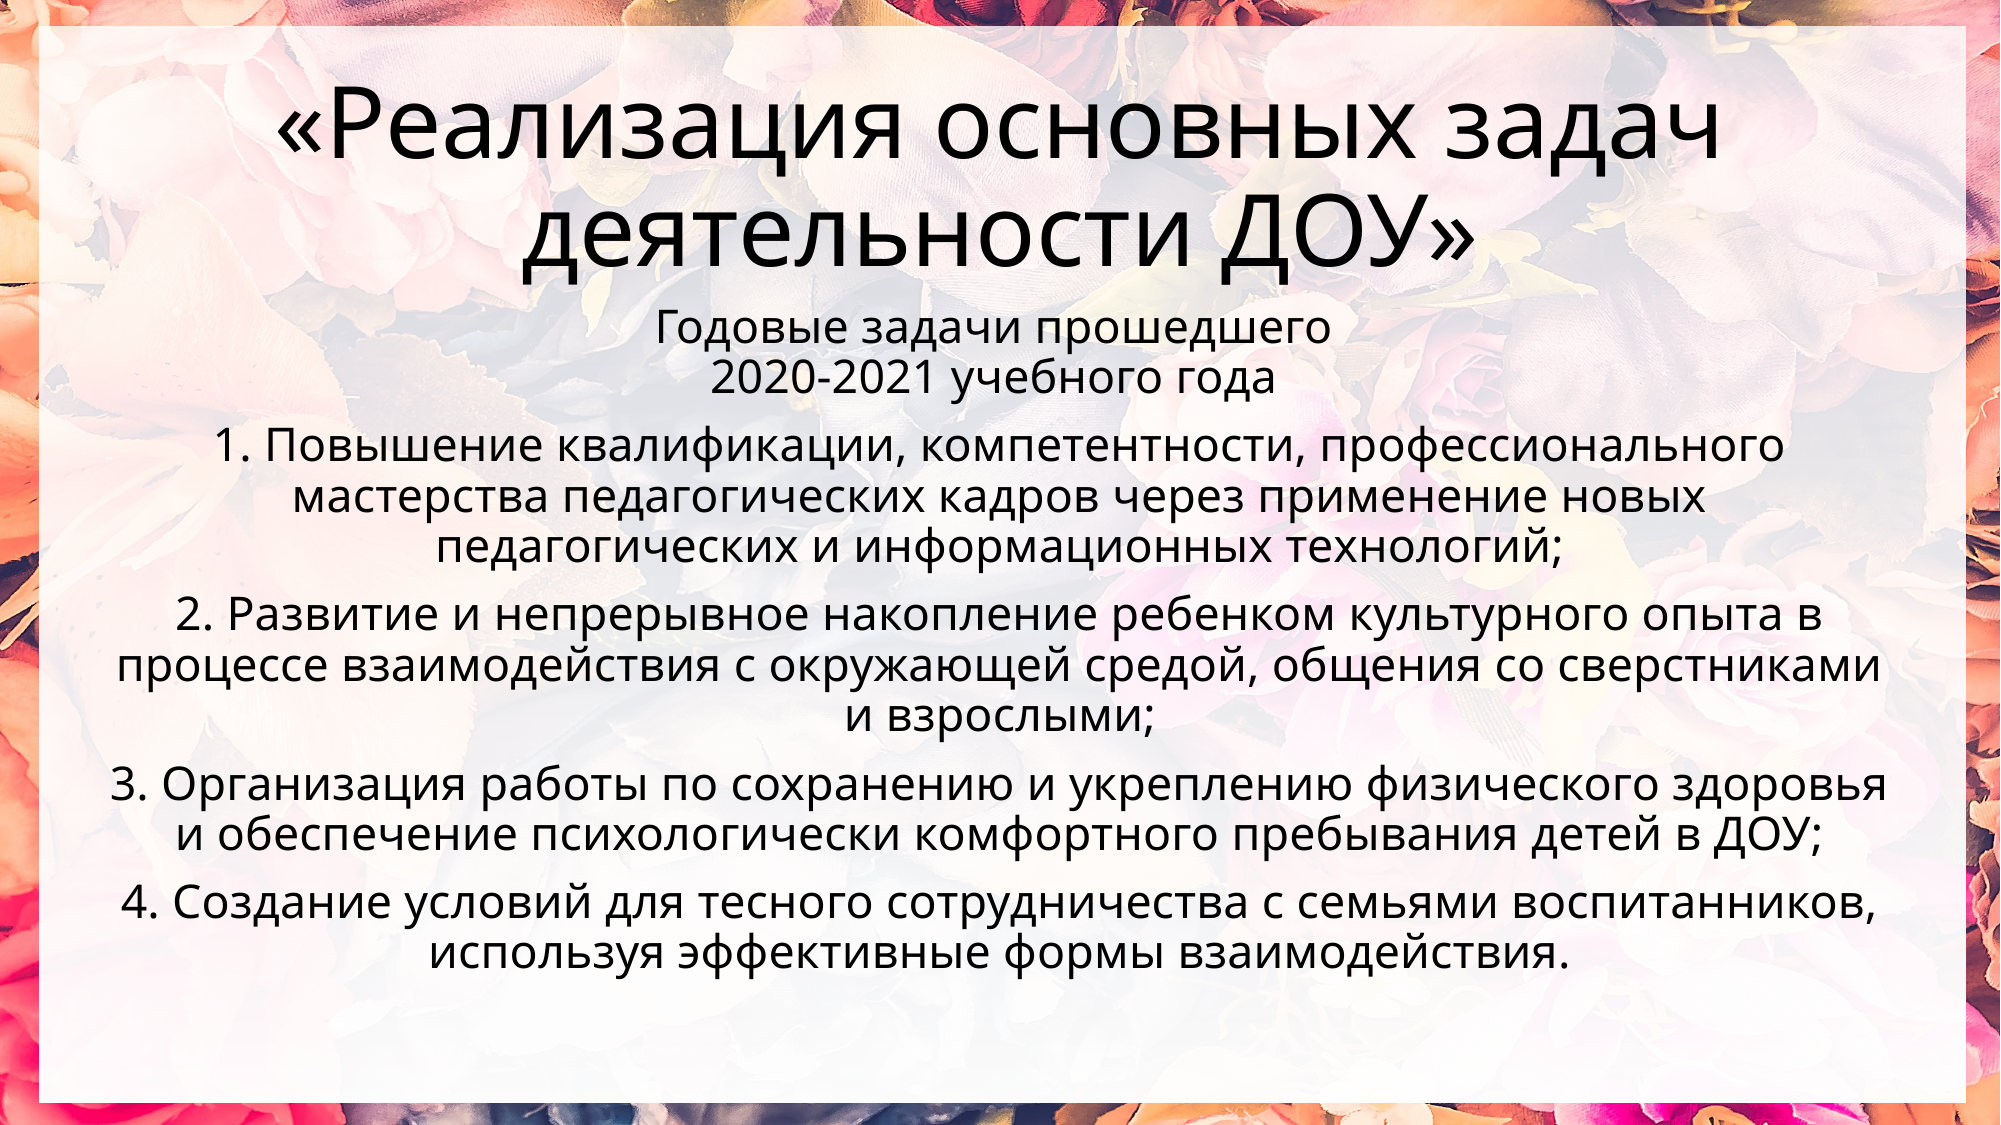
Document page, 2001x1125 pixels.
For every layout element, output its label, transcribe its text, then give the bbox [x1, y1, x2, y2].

title «Реализация основных задач деятельности ДОУ» [150, 63, 1850, 295]
subtitle Годовые задачи прошедшего 2020-2021 учебного года 1. Повышение квалификации, компетентности, профессионального мастерства педагогических кадров через применение новых педагогических и информационных технологий; 2. Развитие и непрерывное накопление ребенком культурного опыта в процессе взаимодействия с окружающей средой, общения со сверстниками и взрослыми; 3. Организация работы по сохранению и укреплению физического здоровья и обеспечение психологически комфортного пребывания детей в ДОУ; 4. Создание условий для тесного сотрудничества с семьями воспитанников, используя эффективные формы взаимодействия. [88, 295, 1912, 1025]
picture [0, 0, 2000, 1125]
